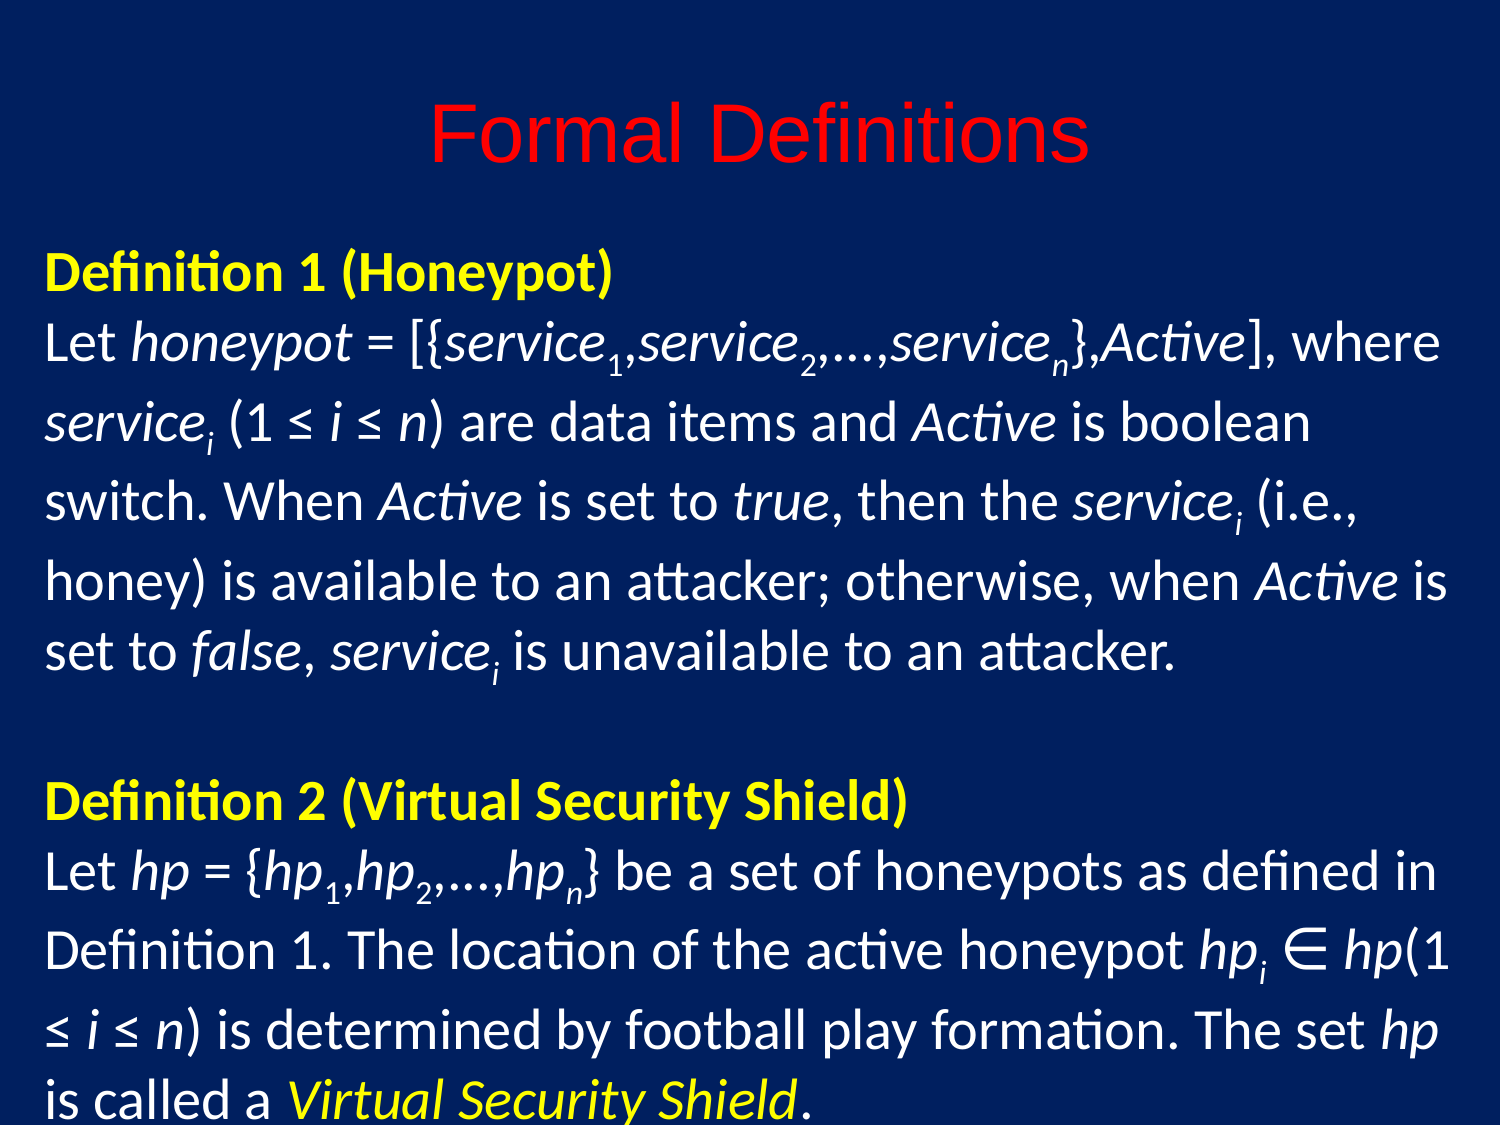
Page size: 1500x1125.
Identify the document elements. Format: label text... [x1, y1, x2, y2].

title Formal Definitions [44, 53, 1456, 233]
text_box Definition 1 (Honeypot) Let honeypot = [{service1,service2,...,servicen},Active], where servicei (1 ≤ i ≤ n) are data items and Active is boolean switch. When Active is set to true, then the servicei (i.e., honey) is available to an attacker; otherwise, when Active is set to false, servicei is unavailable to an attacker. Definition 2 (Virtual Security Shield) Let hp = {hp1,hp2,...,hpn} be a set of honeypots as defined in Definition 1. The location of the active honeypot hpi ∈ hp(1 ≤ i ≤ n) is determined by football play formation. The set hp is called a Virtual Security Shield. [44, 233, 1478, 1125]
